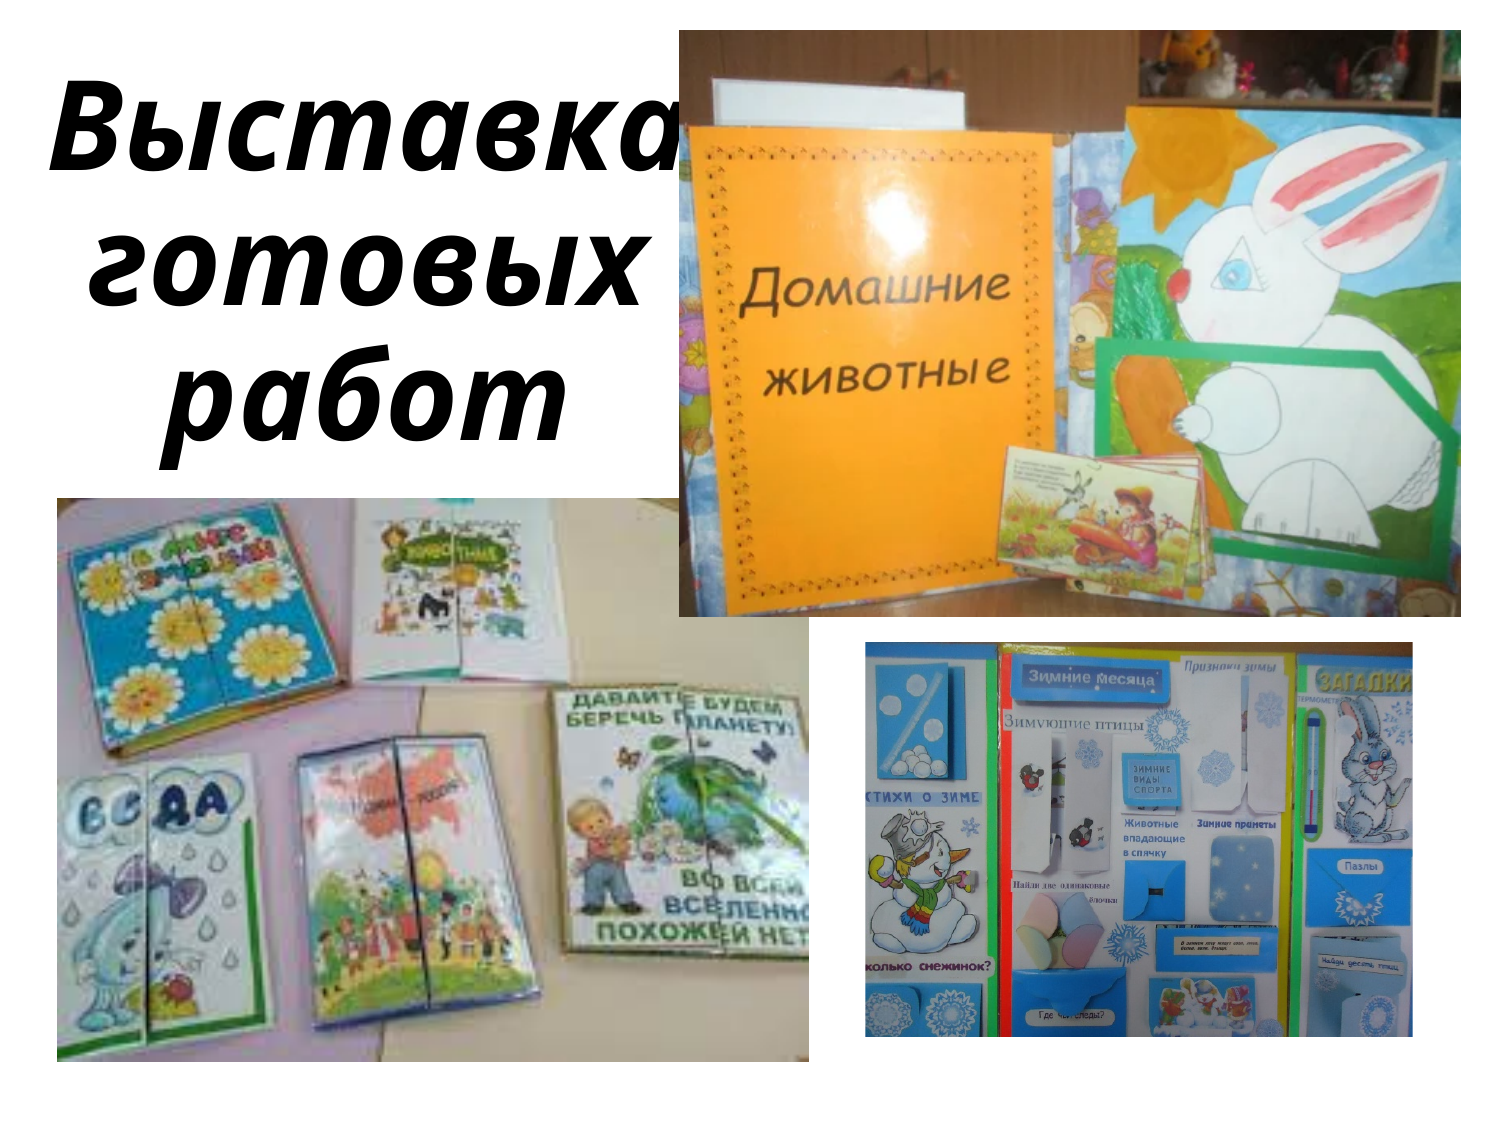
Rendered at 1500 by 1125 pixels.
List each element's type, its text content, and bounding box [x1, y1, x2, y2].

title Выставка готовых работ [0, 153, 679, 377]
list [57, 498, 810, 1062]
picture [865, 642, 1413, 1037]
picture [679, 30, 1461, 617]
